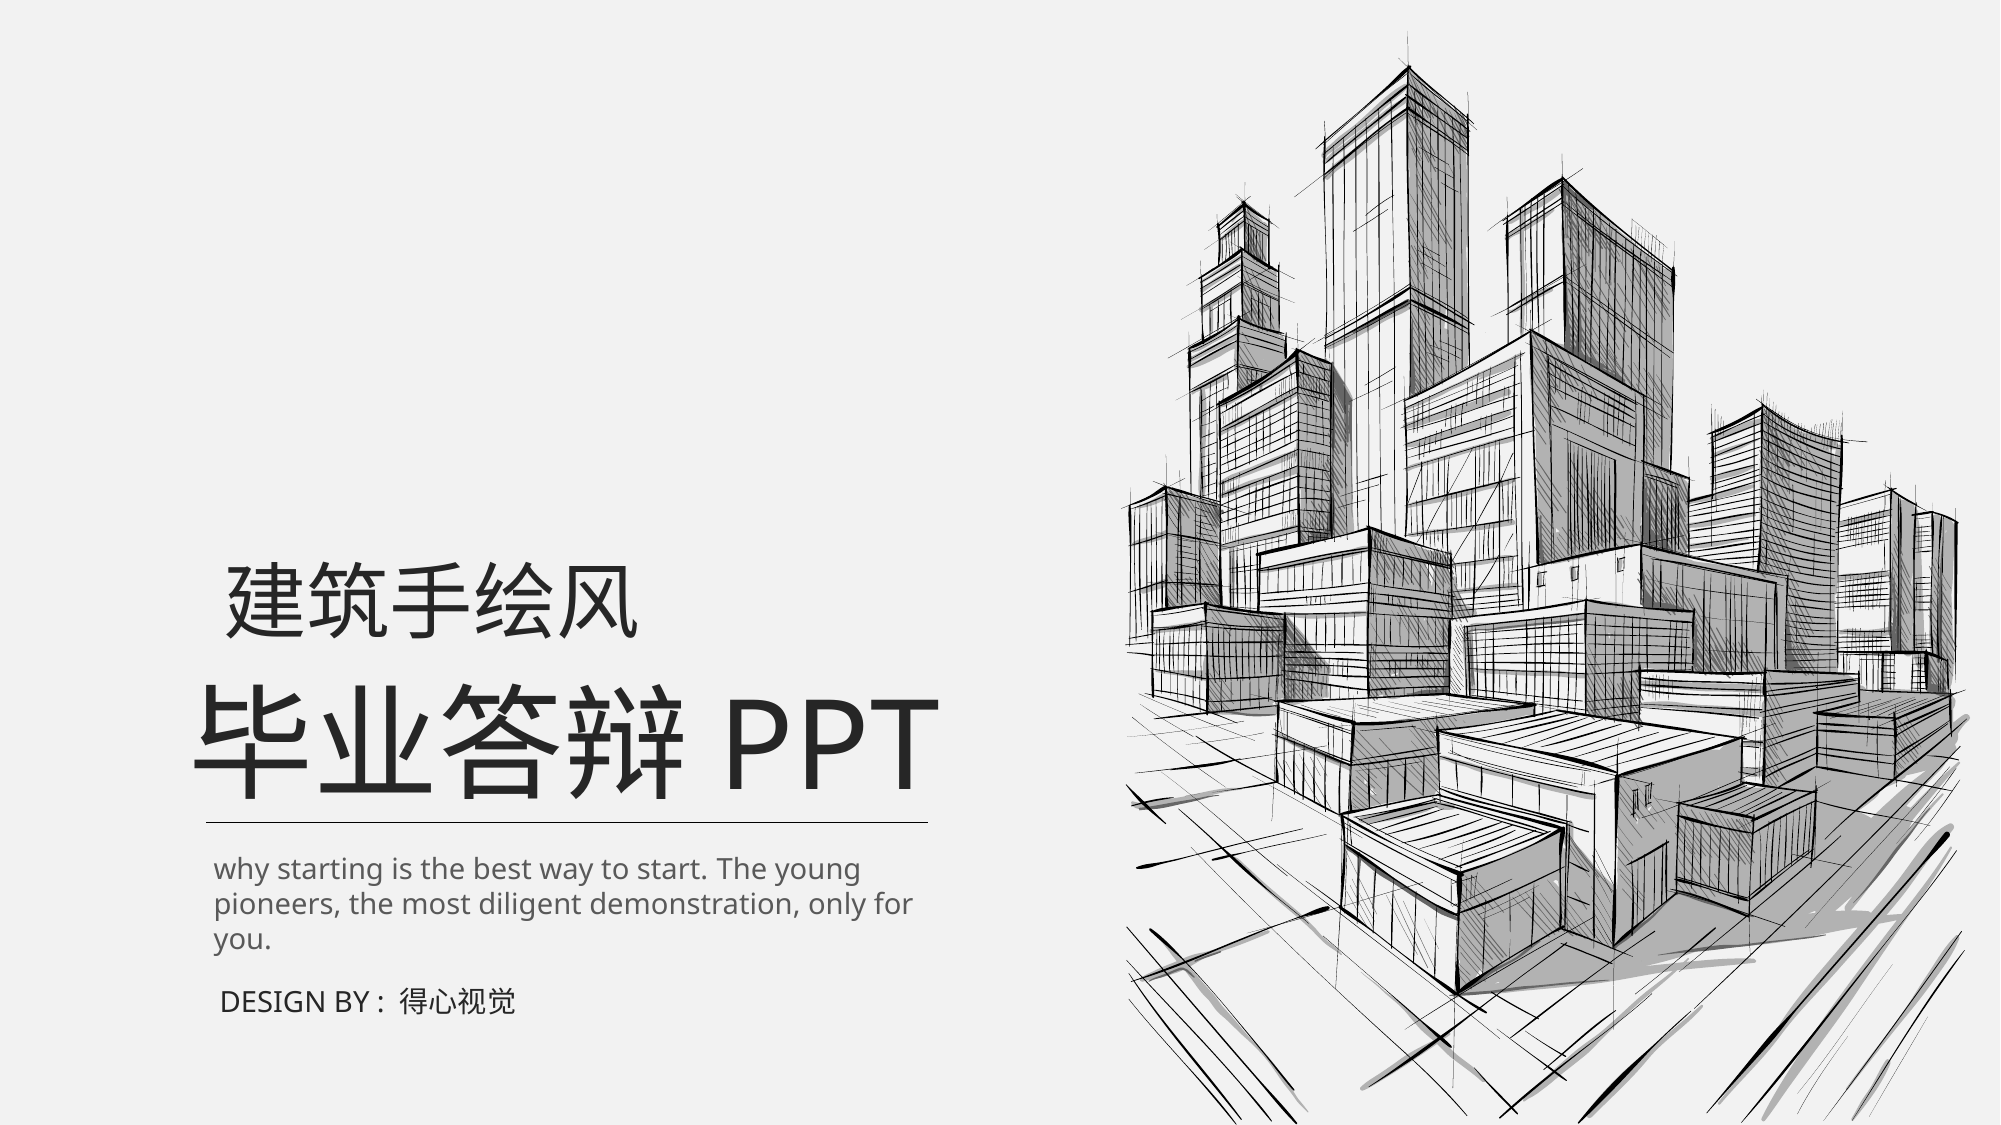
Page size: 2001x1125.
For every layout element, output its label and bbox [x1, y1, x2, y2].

text_box [1120, 30, 1973, 1125]
text_box [181, 541, 972, 1027]
